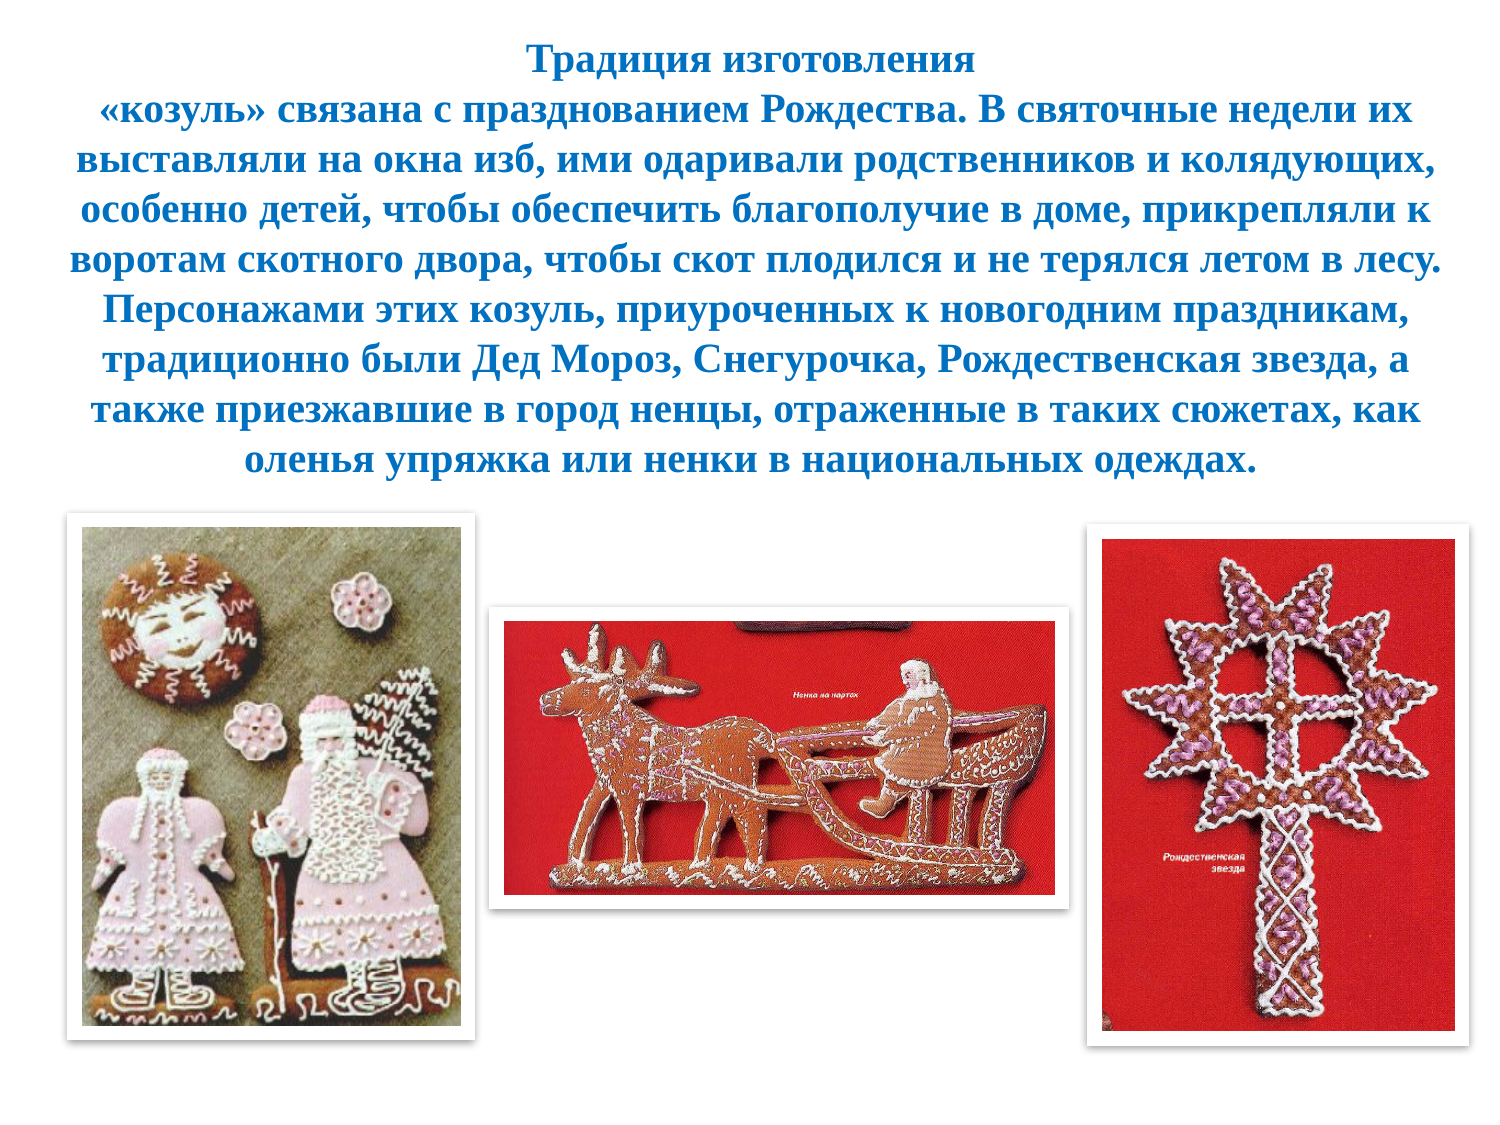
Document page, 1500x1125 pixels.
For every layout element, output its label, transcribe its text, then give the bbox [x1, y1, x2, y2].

picture [1101, 538, 1455, 1032]
text_box Традиция изготовления «козуль» связана с празднованием Рождества. В святочные недели их выставляли на окна изб, ими одаривали родственников и колядующих, особенно детей, чтобы обеспечить благополучие в доме, прикрепляли к воротам скотного двора, чтобы скот плодился и не терялся летом в лесу. Персонажами этих козуль, приуроченных к новогодним праздникам, традиционно были Дед Мороз, Снегурочка, Рождественская звезда, а также приезжавшие в город ненцы, отраженные в таких сюжетах, как оленья упряжка или ненки в национальных одеждах. [46, 23, 1465, 539]
picture [503, 620, 1055, 895]
picture [81, 527, 462, 1026]
